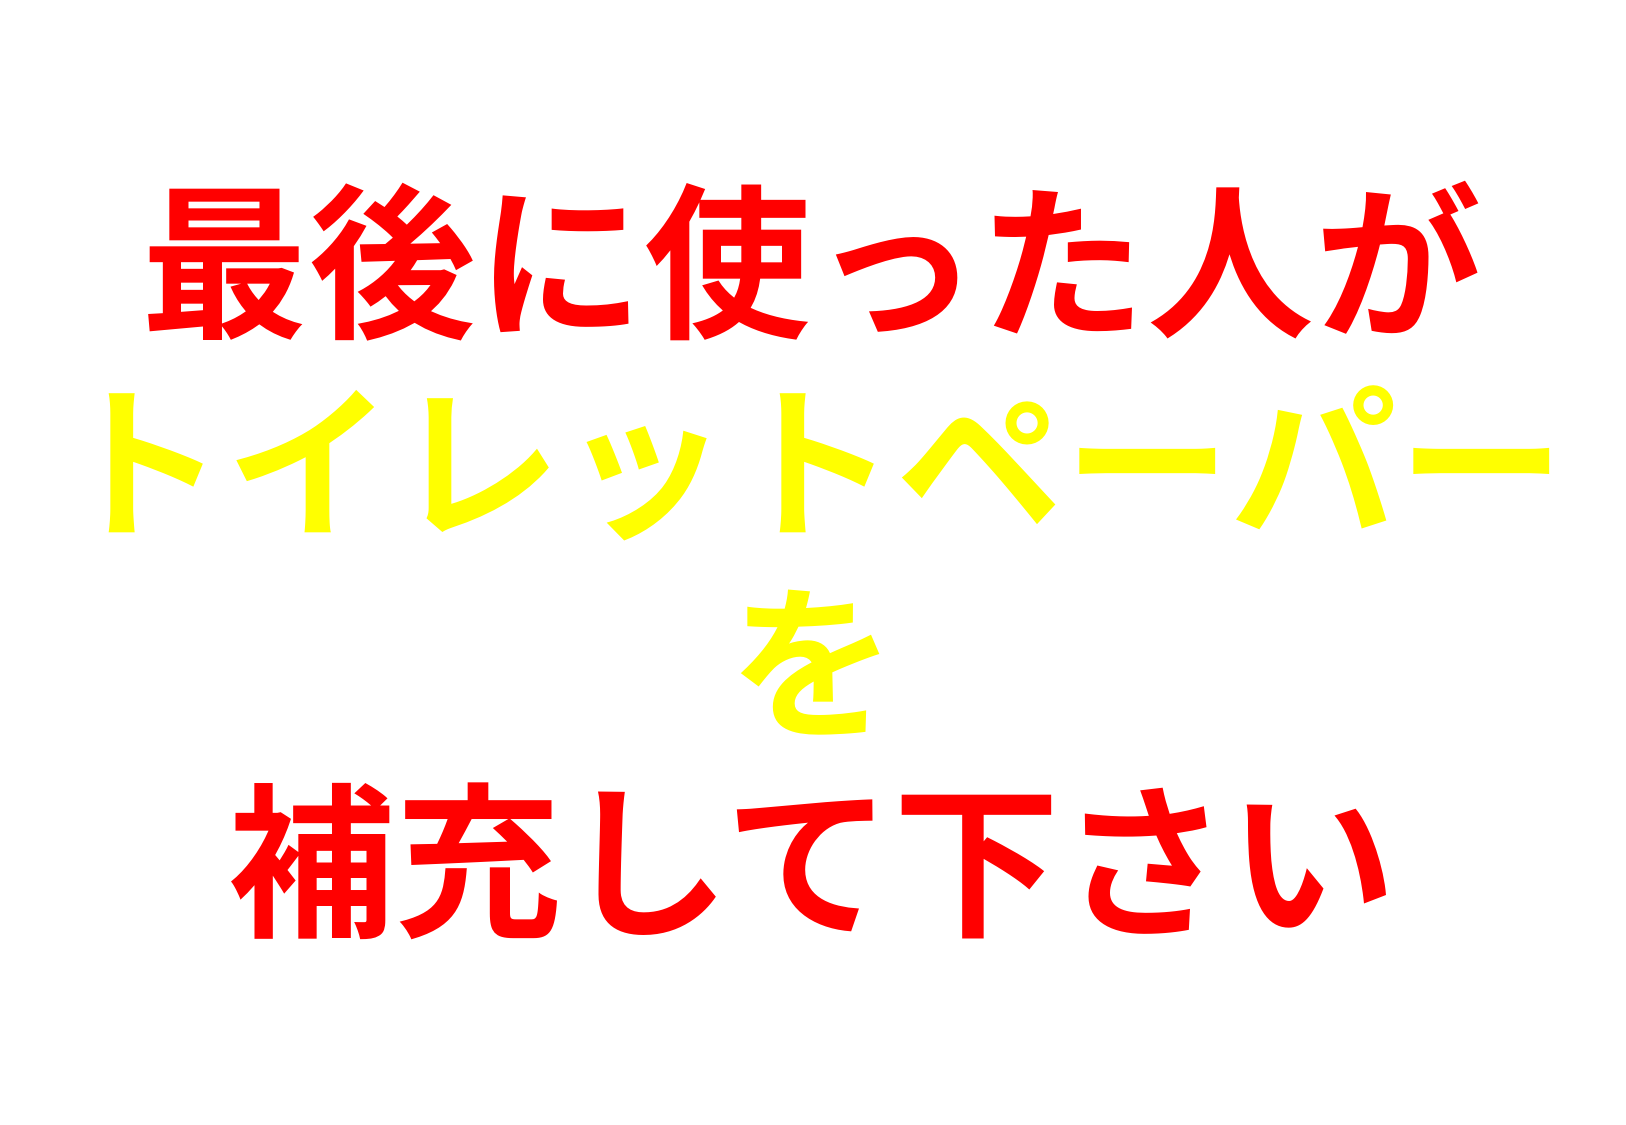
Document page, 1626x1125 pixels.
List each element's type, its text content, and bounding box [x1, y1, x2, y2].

text_box 最後に使った人が トイレットペーパー を 補充して下さい [0, 151, 1625, 966]
